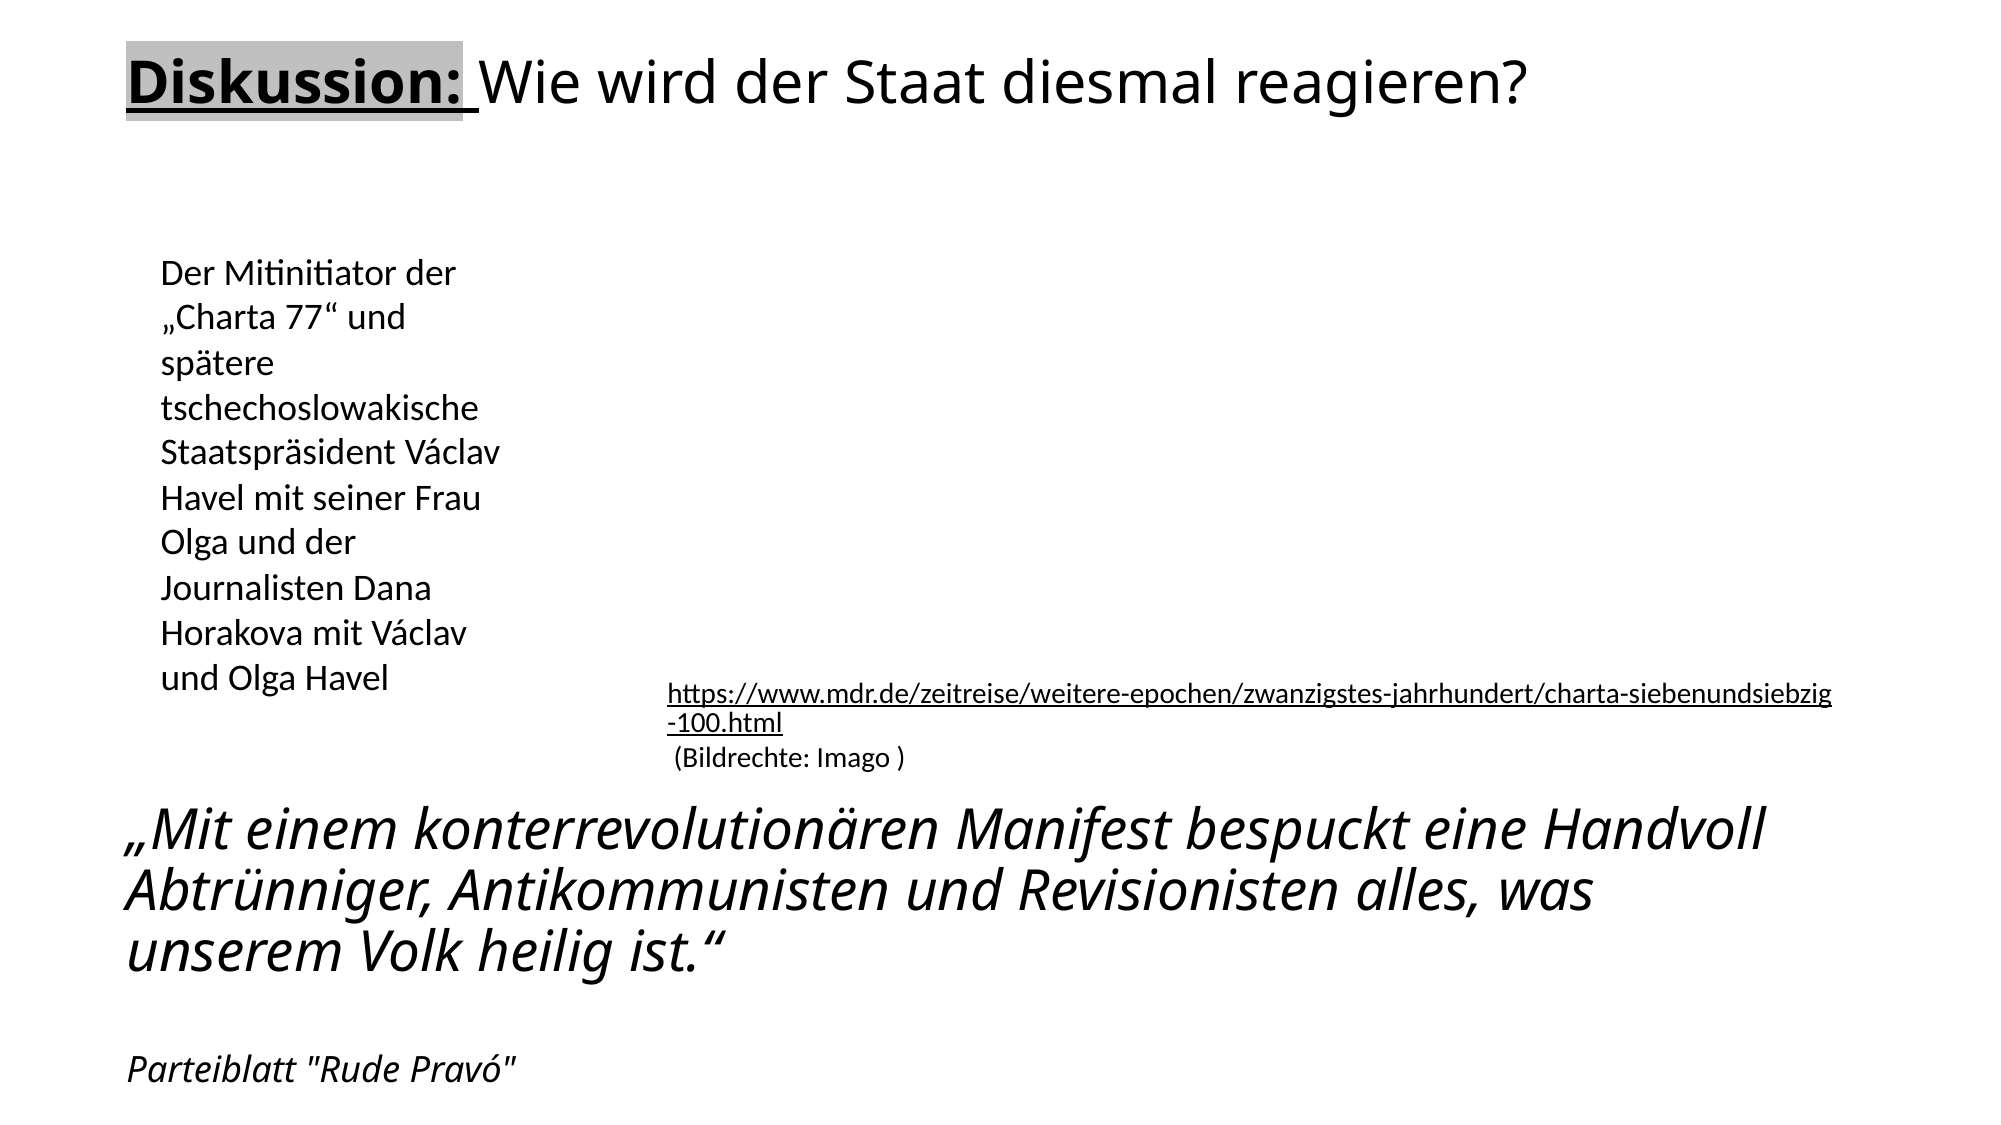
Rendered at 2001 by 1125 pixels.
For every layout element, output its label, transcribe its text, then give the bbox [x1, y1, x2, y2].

text_box Der Mitinitiator der „Charta 77“ und spätere tschechoslowakische Staatspräsident Václav Havel mit seiner Frau Olga und der Journalisten Dana Horakova mit Václav und Olga Havel [145, 240, 540, 705]
text_box Diskussion: Wie wird der Staat diesmal reagieren? [111, 26, 1821, 144]
text_box https://www.mdr.de/zeitreise/weitere-epochen/zwanzigstes-jahrhundert/charta-siebenundsiebzig-100.html (Bildrechte: Imago ) [652, 666, 1855, 752]
title „Mit einem konterrevolutionären Manifest bespuckt eine Handvoll Abtrünniger, Antikommunisten und Revisionisten alles, was unserem Volk heilig ist.“ Parteiblatt "Rude Pravó" [111, 792, 1821, 1099]
